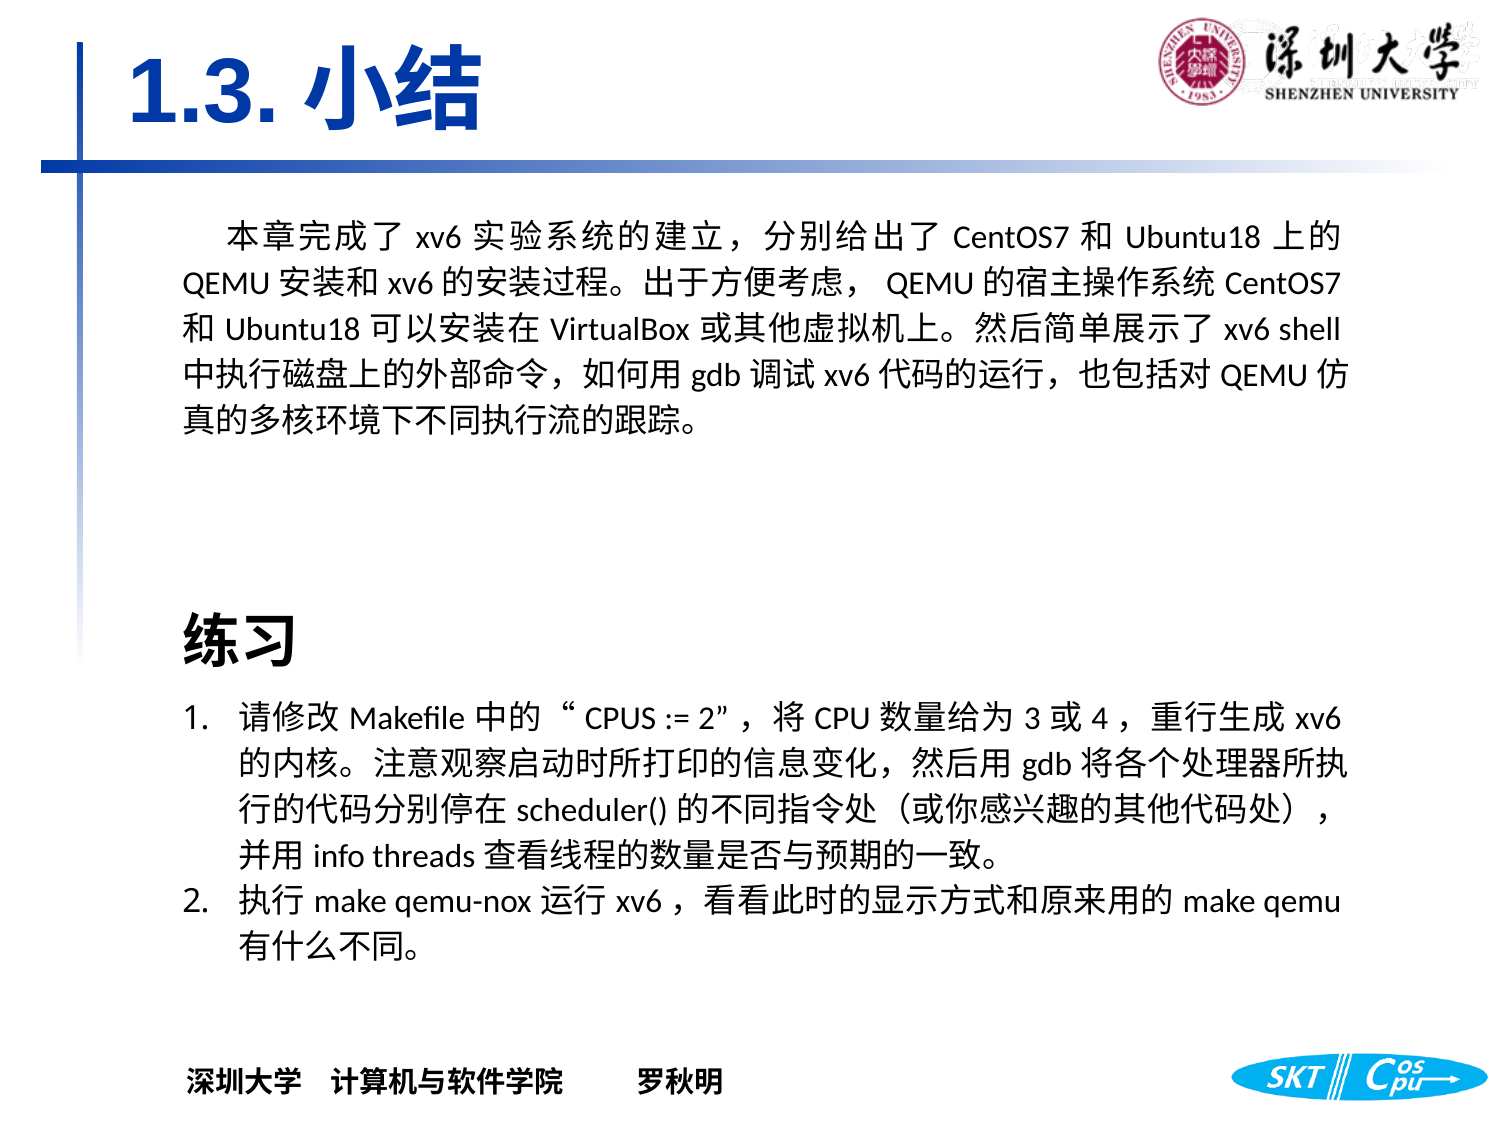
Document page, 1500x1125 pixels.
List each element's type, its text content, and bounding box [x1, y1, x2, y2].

text_box 练习 请修改Makefile中的“CPUS := 2”，将CPU数量给为3或4，重行生成xv6的内核。注意观察启动时所打印的信息变化，然后用gdb将各个处理器所执行的代码分别停在scheduler()的不同指令处（或你感兴趣的其他代码处），并用info threads查看线程的数量是否与预期的一致。 执行make qemu-nox运行xv6，看看此时的显示方式和原来用的make qemu有什么不同。 [167, 586, 1365, 1019]
text_box 本章完成了xv6实验系统的建立，分别给出了CentOS7和Ubuntu18上的QEMU安装和xv6的安装过程。出于方便考虑，QEMU的宿主操作系统CentOS7和Ubuntu18可以安装在VirtualBox或其他虚拟机上。然后简单展示了xv6 shell中执行磁盘上的外部命令，如何用gdb调试xv6代码的运行，也包括对QEMU仿真的多核环境下不同执行流的跟踪。 [167, 201, 1365, 447]
text_box 1.3.小结 [112, 22, 1468, 149]
picture [1130, 7, 1500, 117]
picture [1227, 1051, 1489, 1102]
